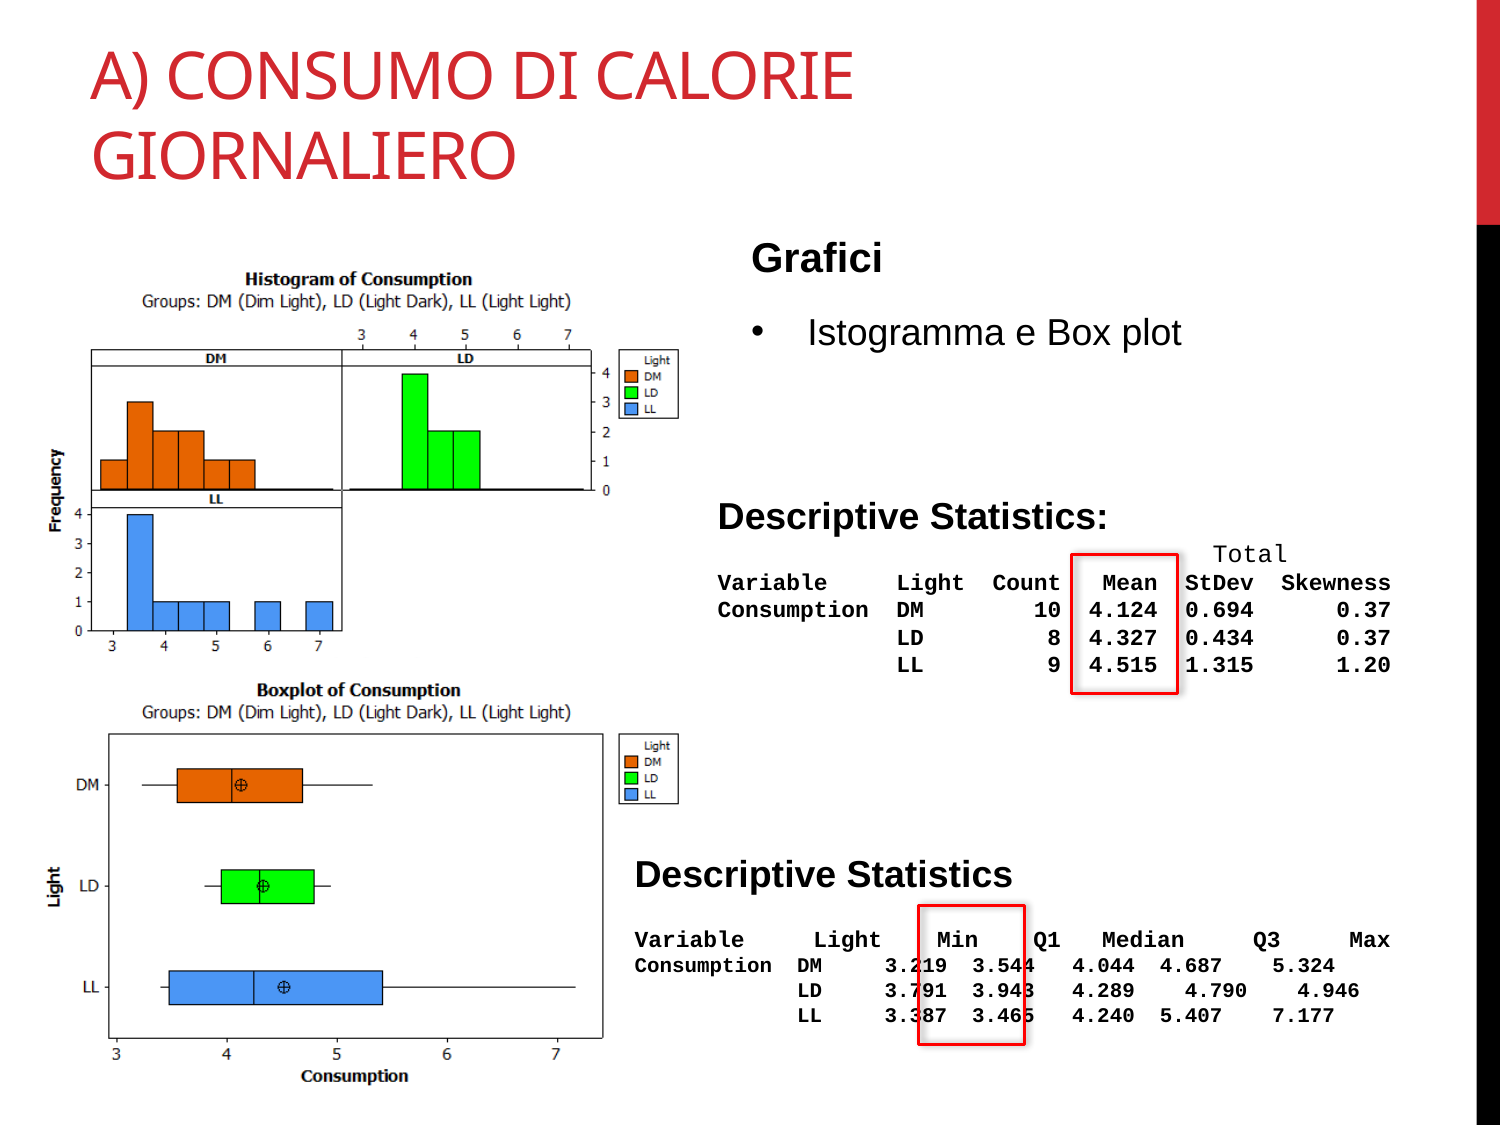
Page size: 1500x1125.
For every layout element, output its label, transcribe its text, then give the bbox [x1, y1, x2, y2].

text_box [1070, 553, 1179, 694]
title a) Consumo di calorie giornaliero [75, 25, 1025, 200]
text_box Istogramma e Box plot [736, 300, 1404, 394]
picture [25, 247, 695, 1105]
text_box Grafici [736, 223, 1404, 293]
text_box Descriptive Statistics Variable Light Min Q1 Median Q3 Max Consumption DM 3.219 3.544 4.044 4.687 5.324 LD 3.791 3.943 4.289 4.790 4.946 LL 3.387 3.465 4.240 5.407 7.177 [705, 842, 1427, 1035]
text_box [918, 904, 1026, 1045]
text_box Descriptive Statistics: Total Variable Light Count Mean StDev Skewness Consumption DM 10 4.124 0.694 0.37 LD 8 4.327 0.434 0.37 LL 9 4.515 1.315 1.20 [705, 484, 1427, 685]
